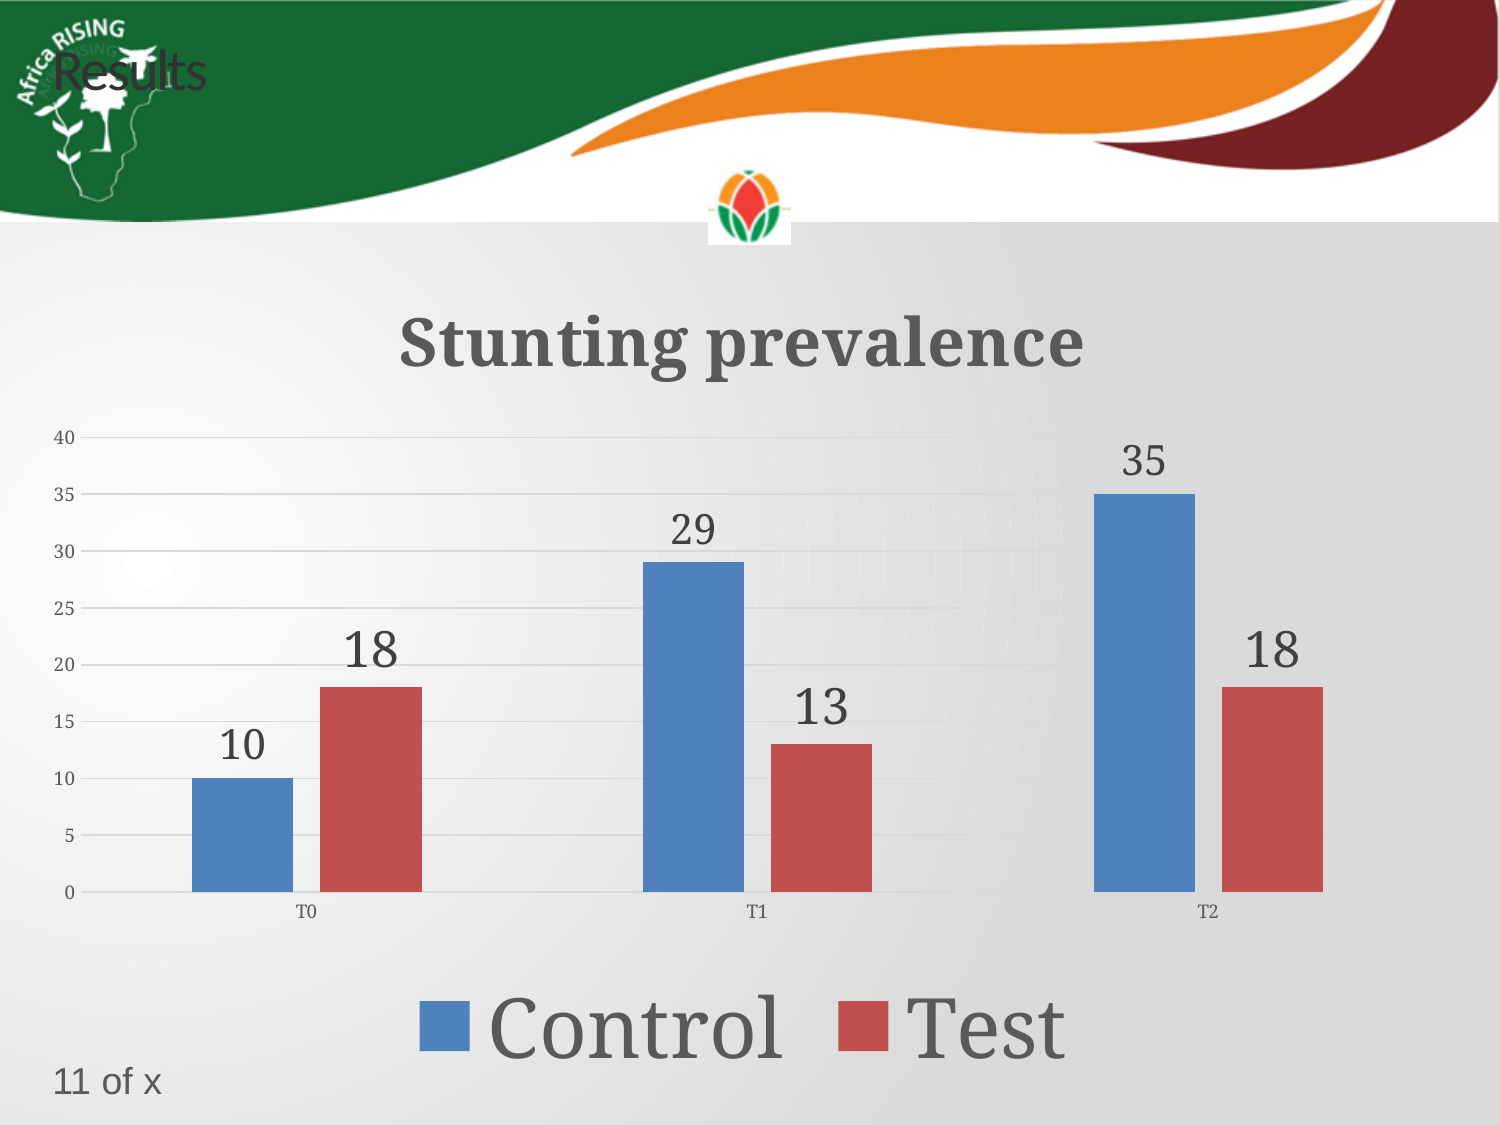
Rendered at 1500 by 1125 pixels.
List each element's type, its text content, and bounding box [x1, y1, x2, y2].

chart [24, 249, 1463, 1101]
title Results [37, 24, 1437, 169]
picture [0, 0, 1499, 245]
